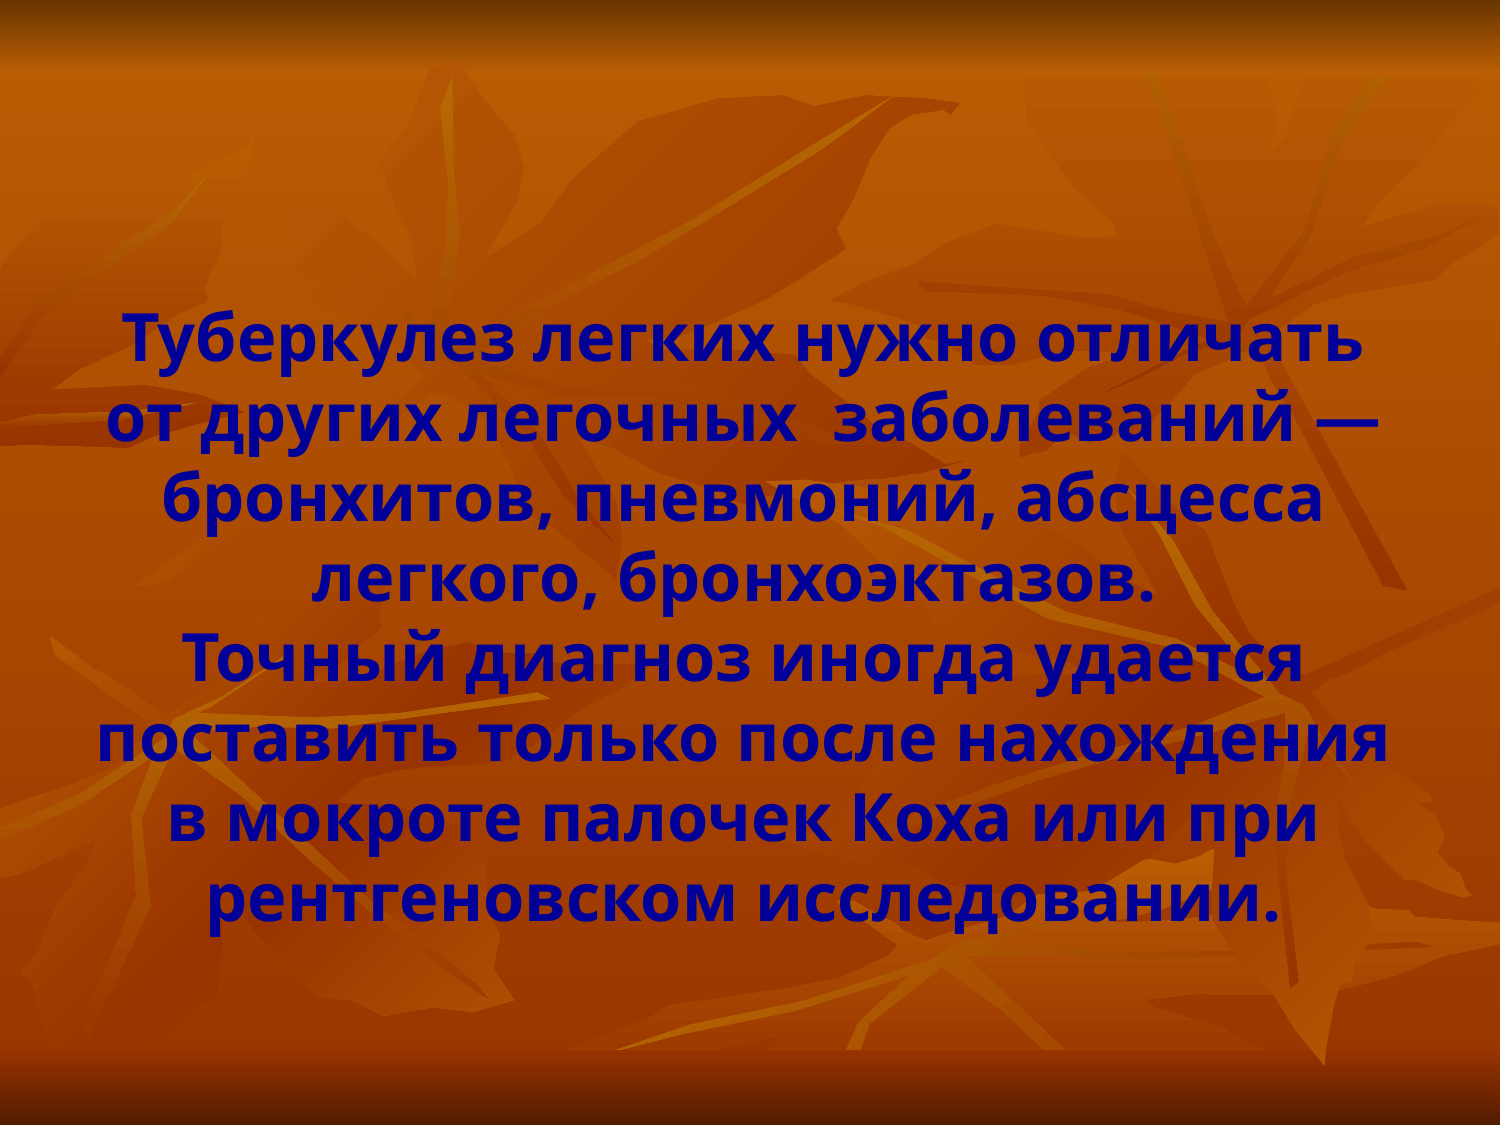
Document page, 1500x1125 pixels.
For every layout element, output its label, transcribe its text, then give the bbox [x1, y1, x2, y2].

text_box Туберкулез легких нужно отличать от других легочных заболеваний — бронхитов, пневмоний, абсцесса легкого, бронхоэктазов. Точный диагноз иногда удается поставить только после нахождения в мокроте палочек Коха или при рентгеновском исследовании. [62, 287, 1425, 942]
